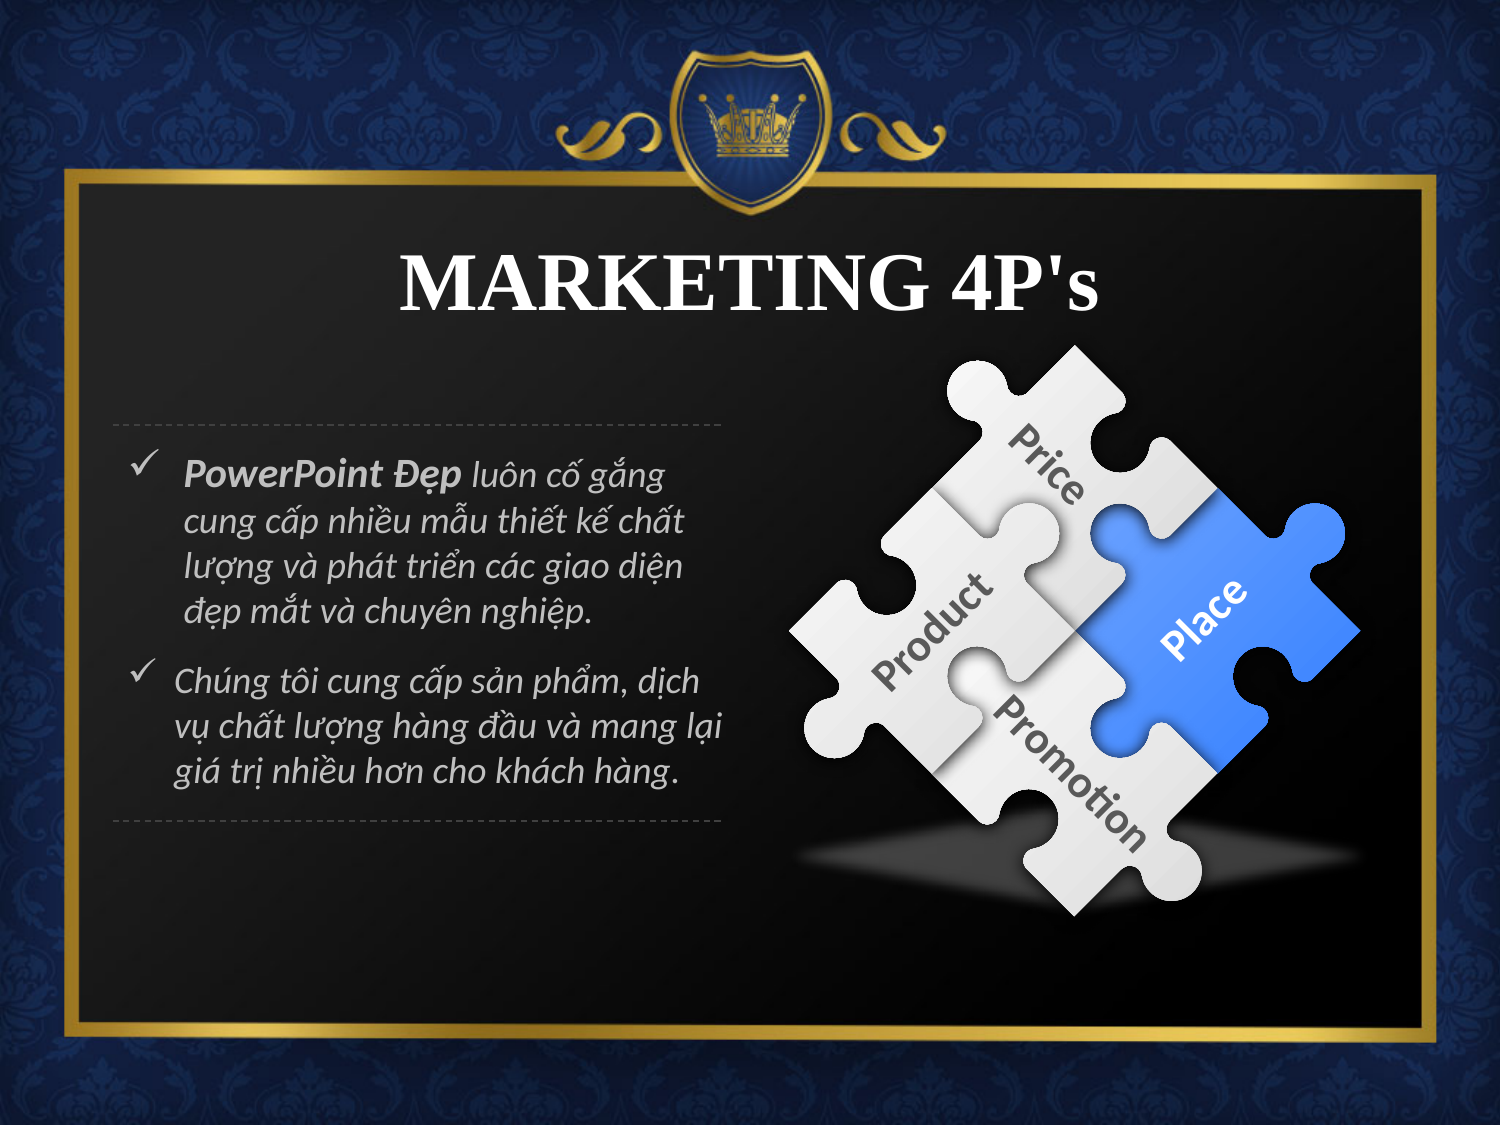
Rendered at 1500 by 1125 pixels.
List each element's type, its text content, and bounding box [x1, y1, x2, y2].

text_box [763, 330, 1362, 942]
picture [0, 0, 1500, 1125]
title MARKETING 4P's [99, 214, 1400, 340]
text_box PowerPoint Đẹp luôn cố gắng cung cấp nhiều mẫu thiết kế chất lượng và phát triển các giao diện đẹp mắt và chuyên nghiệp. Chúng tôi cung cấp sản phẩm, dịch vụ chất lượng hàng đầu và mang lại giá trị nhiều hơn cho khách hàng. [112, 438, 742, 799]
